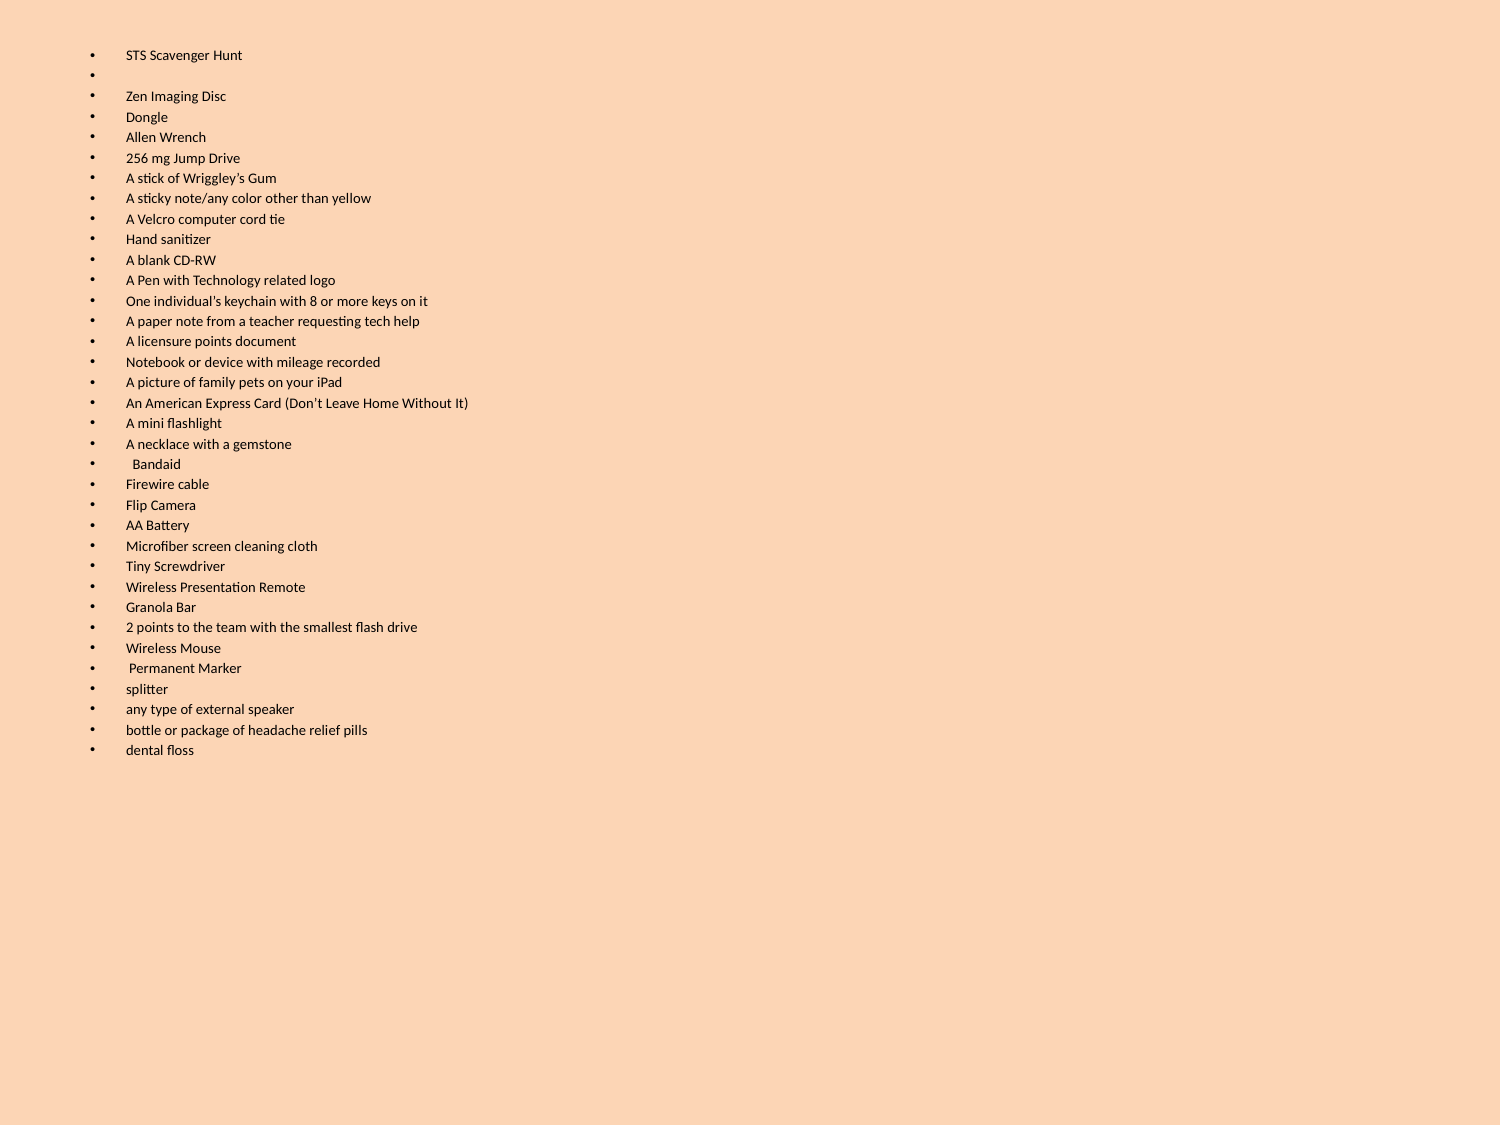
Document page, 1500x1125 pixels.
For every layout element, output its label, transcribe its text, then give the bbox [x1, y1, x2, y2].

list STS Scavenger Hunt Zen Imaging Disc Dongle Allen Wrench 256 mg Jump Drive A stick of Wriggley’s Gum A sticky note/any color other than yellow A Velcro computer cord tie Hand sanitizer A blank CD-RW A Pen with Technology related logo One individual’s keychain with 8 or more keys on it A paper note from a teacher requesting tech help A licensure points document Notebook or device with mileage recorded A picture of family pets on your iPad An American Express Card (Don’t Leave Home Without It) A mini flashlight A necklace with a gemstone Bandaid Firewire cable Flip Camera AA Battery Microfiber screen cleaning cloth Tiny Screwdriver Wireless Presentation Remote Granola Bar 2 points to the team with the smallest flash drive Wireless Mouse Permanent Marker splitter any type of external speaker bottle or package of headache relief pills dental floss [75, 38, 1425, 782]
